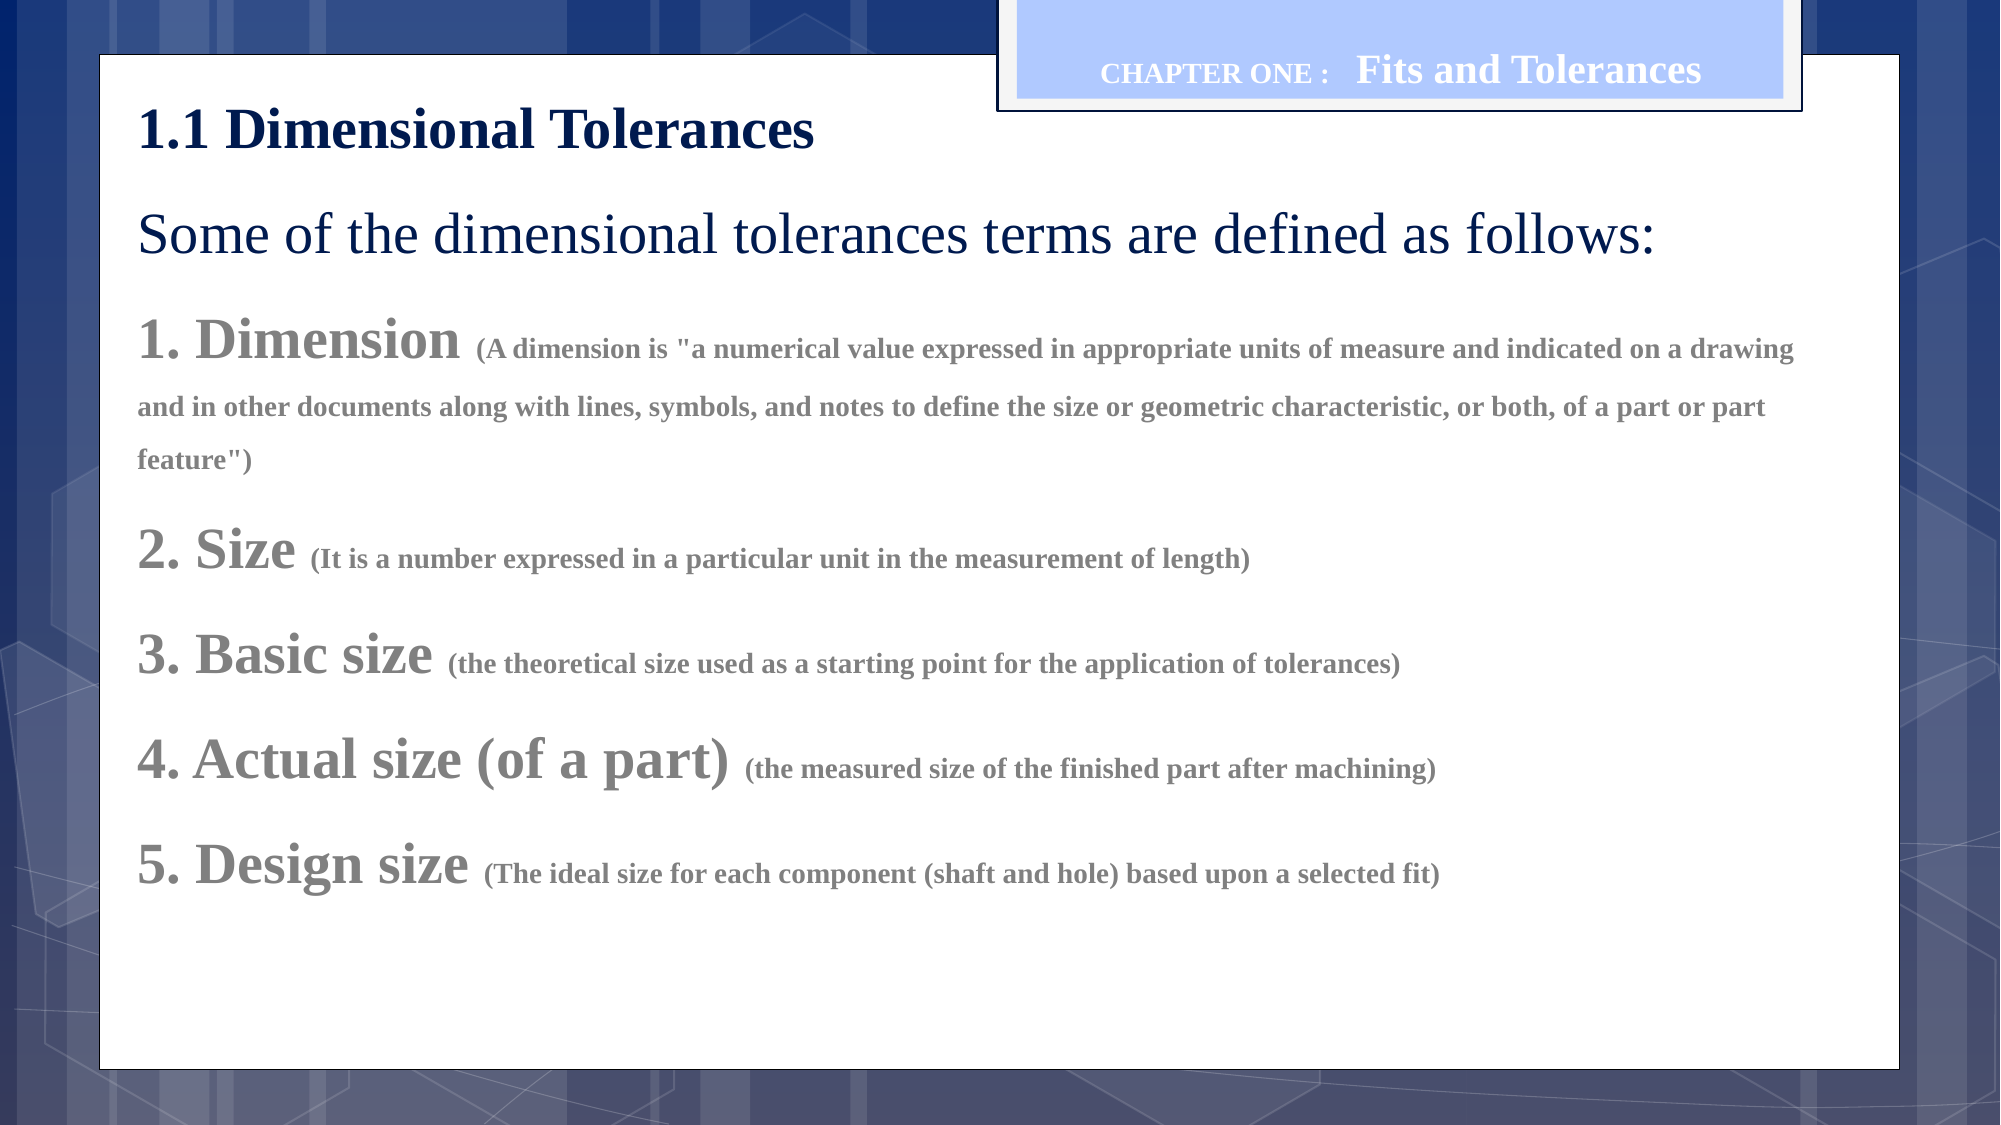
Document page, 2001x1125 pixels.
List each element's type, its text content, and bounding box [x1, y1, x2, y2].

text_box 1.1 Dimensional Tolerances Some of the dimensional tolerances terms are defined as follows: 1. Dimension (A dimension is "a numerical value expressed in appropriate units of measure and indicated on a drawing and in other documents along with lines, symbols, and notes to define the size or geometric characteristic, or both, of a part or part feature") 2. Size (It is a number expressed in a particular unit in the measurement of length) 3. Basic size (the theoretical size used as a starting point for the application of tolerances) 4. Actual size (of a part) (the measured size of the finished part after machining) 5. Design size (The ideal size for each component (shaft and hole) based upon a selected fit) [122, 282, 1858, 1008]
text_box CHAPTER ONE : Fits and Tolerances [942, 0, 1860, 106]
